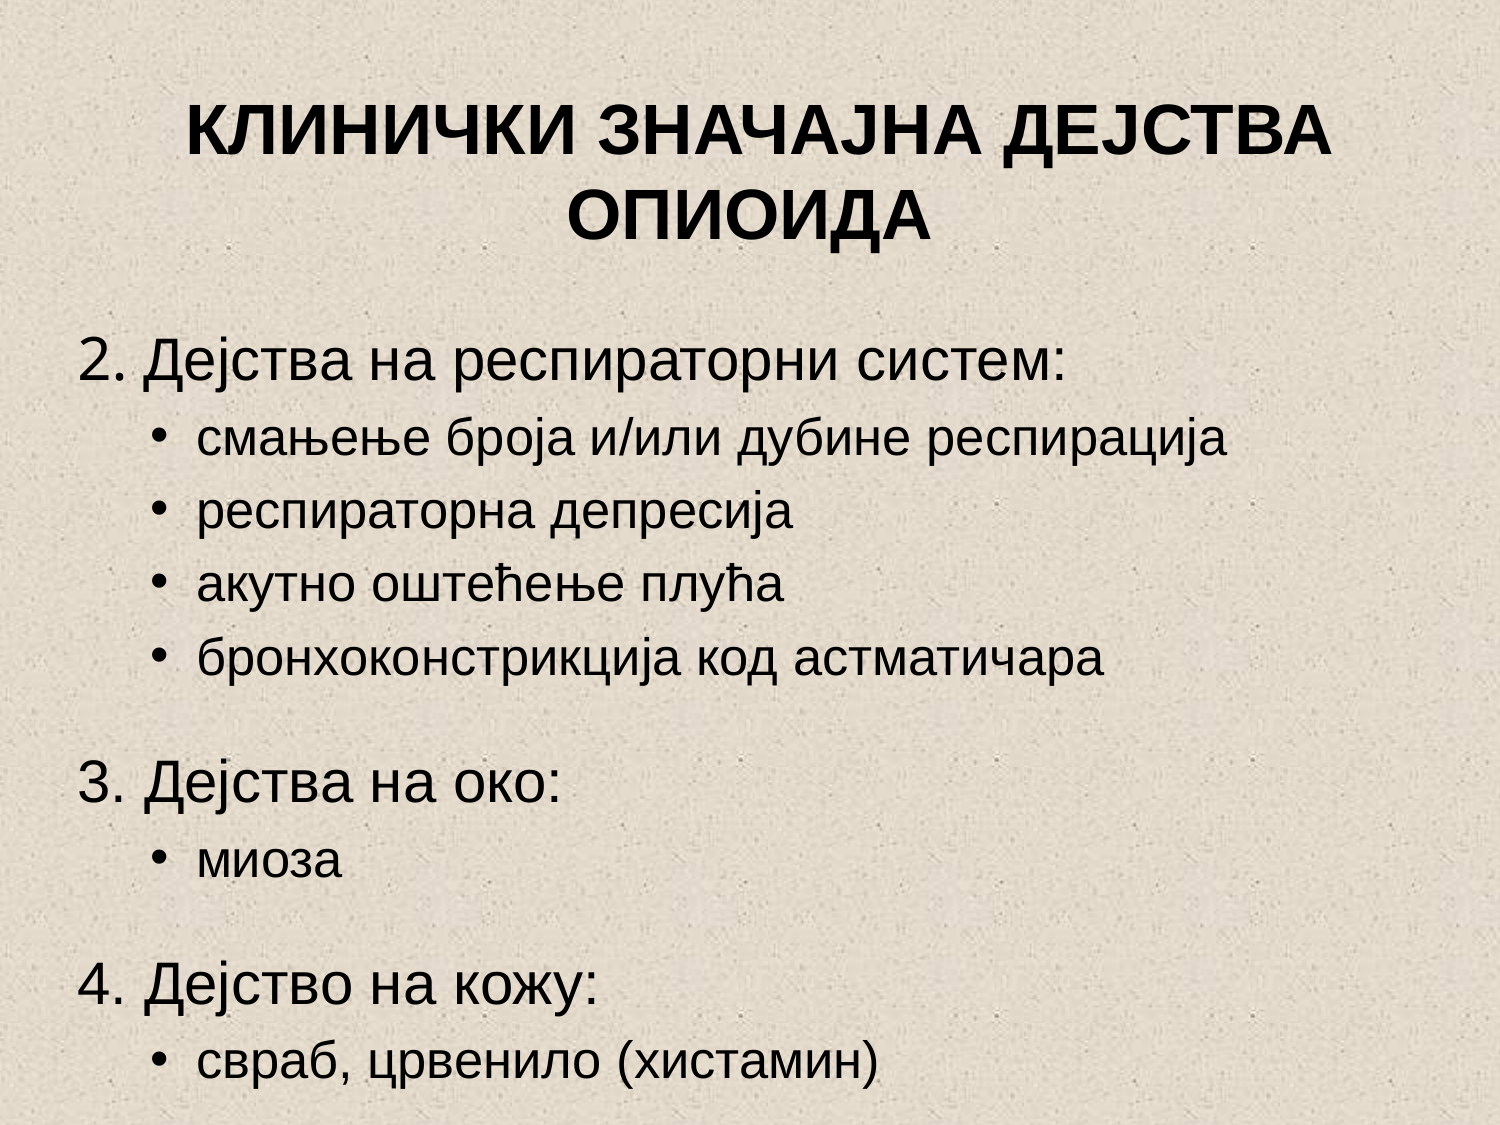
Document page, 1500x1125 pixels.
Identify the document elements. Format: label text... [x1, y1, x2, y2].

list 2. Дејства на респираторни систем: смањење броја и/или дубине респирација респираторна депресија акутно оштећење плућа бронхоконстрикција код астматичара 3. Дејства на око: миоза 4. Дејство на кожу: свраб, црвенило (хистамин) [62, 312, 1463, 1100]
title КЛИНИЧКИ ЗНАЧАЈНА ДЕЈСТВА ОПИОИДА [75, 75, 1425, 263]
picture [0, 0, 1500, 1125]
